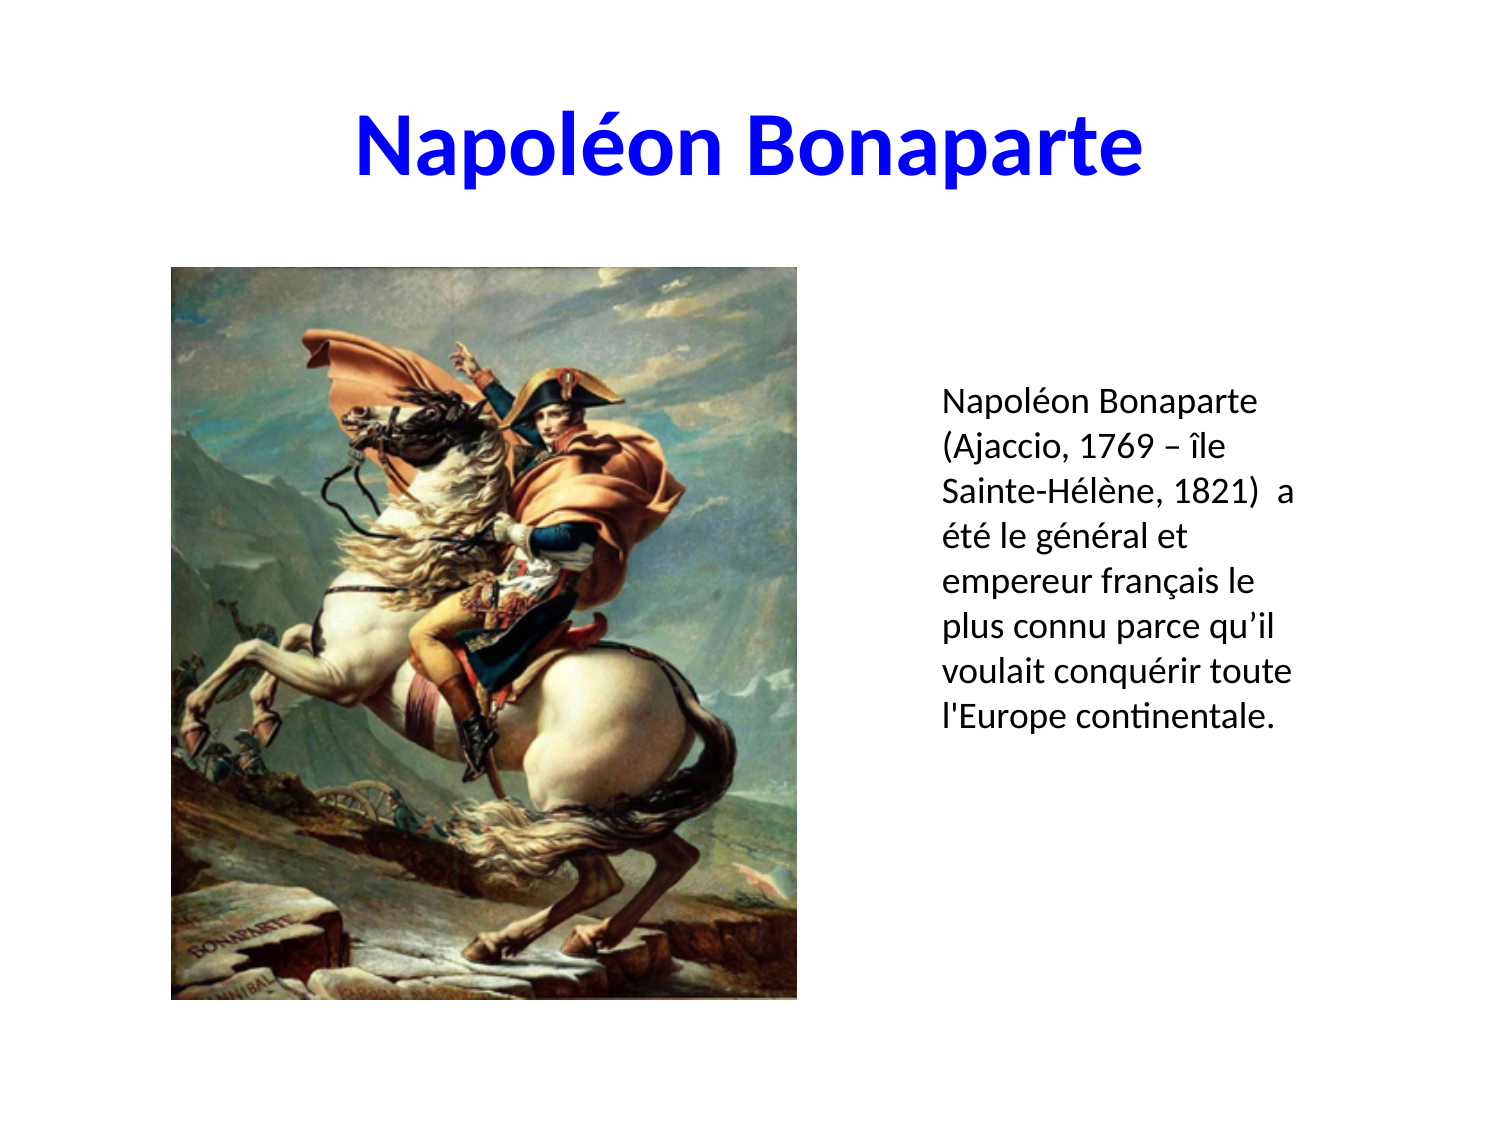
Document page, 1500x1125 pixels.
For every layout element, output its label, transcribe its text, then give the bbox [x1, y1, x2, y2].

text_box Napoléon Bonaparte (Ajaccio, 1769 – île Sainte-Hélène, 1821) a été le général et empereur français le plus connu parce qu’il voulait conquérir toute l'Europe continentale. [927, 368, 1317, 744]
title Napoléon Bonaparte [74, 44, 1426, 233]
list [170, 266, 797, 1000]
